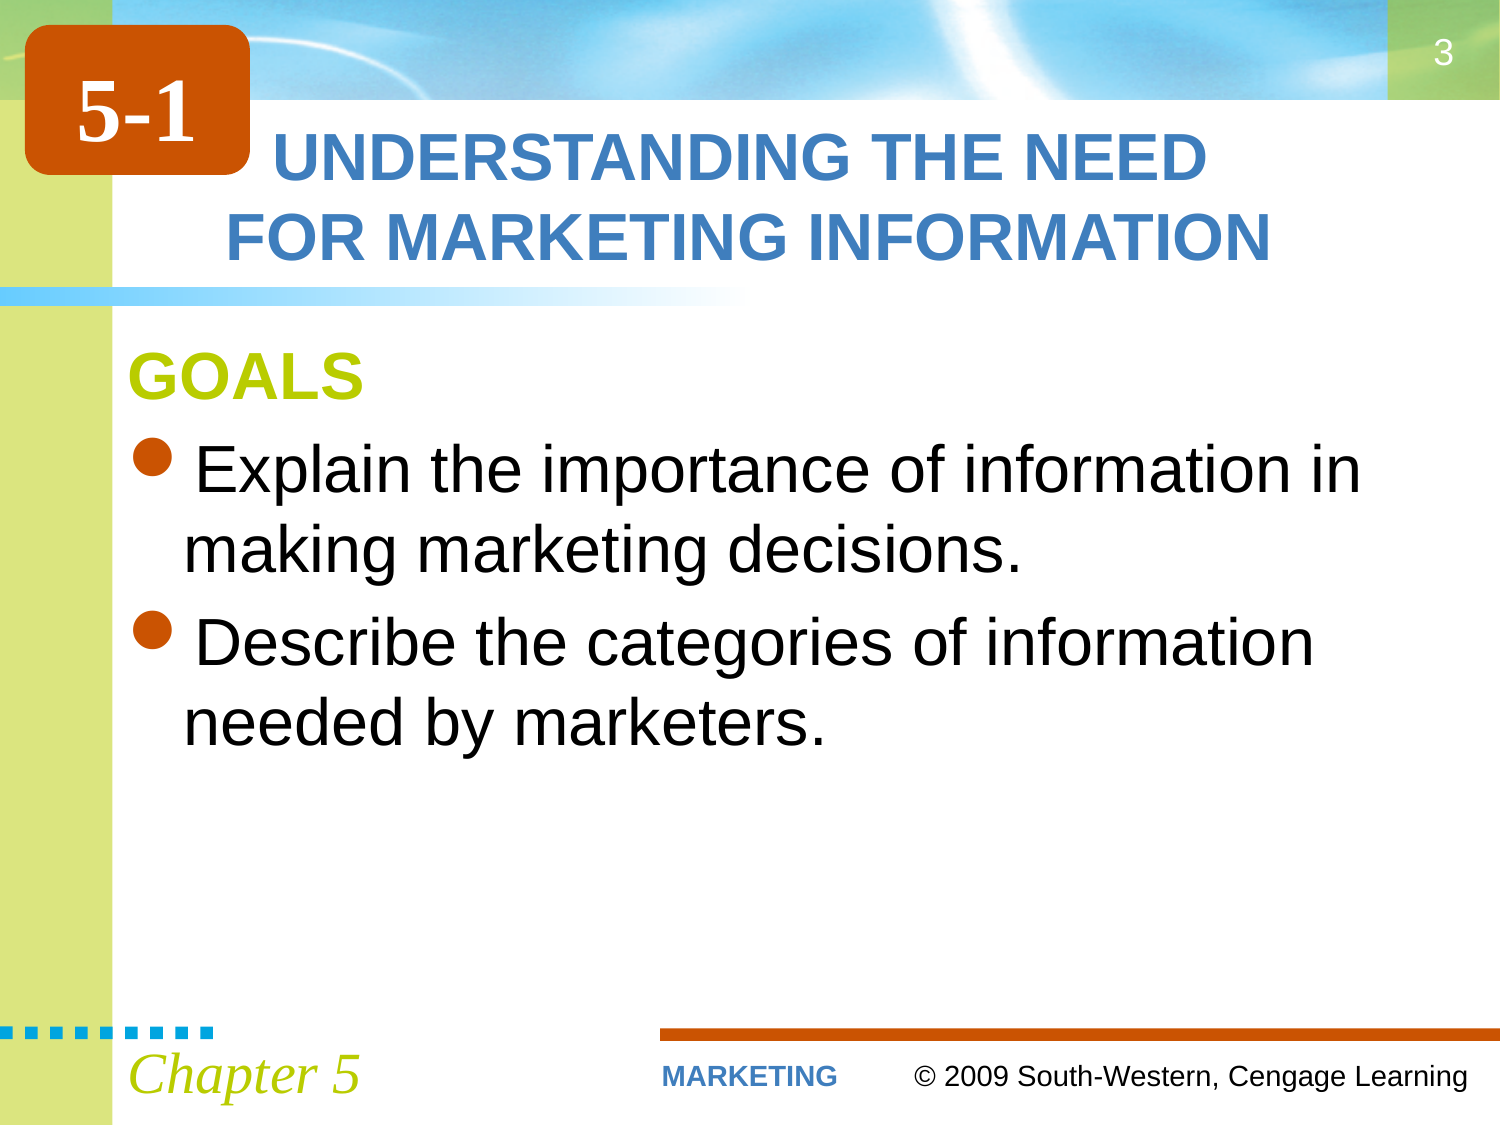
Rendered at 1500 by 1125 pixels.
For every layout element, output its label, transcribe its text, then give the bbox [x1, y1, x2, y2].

footer Chapter 5 [112, 1012, 638, 1113]
text_box 5-1 [24, 24, 250, 175]
slide_number 3 [1387, 0, 1500, 101]
list GOALS Explain the importance of information in making marketing decisions. Describe the categories of information needed by marketers. [112, 324, 1388, 1001]
title UNDERSTANDING THE NEED FOR MARKETING INFORMATION [112, 99, 1388, 288]
